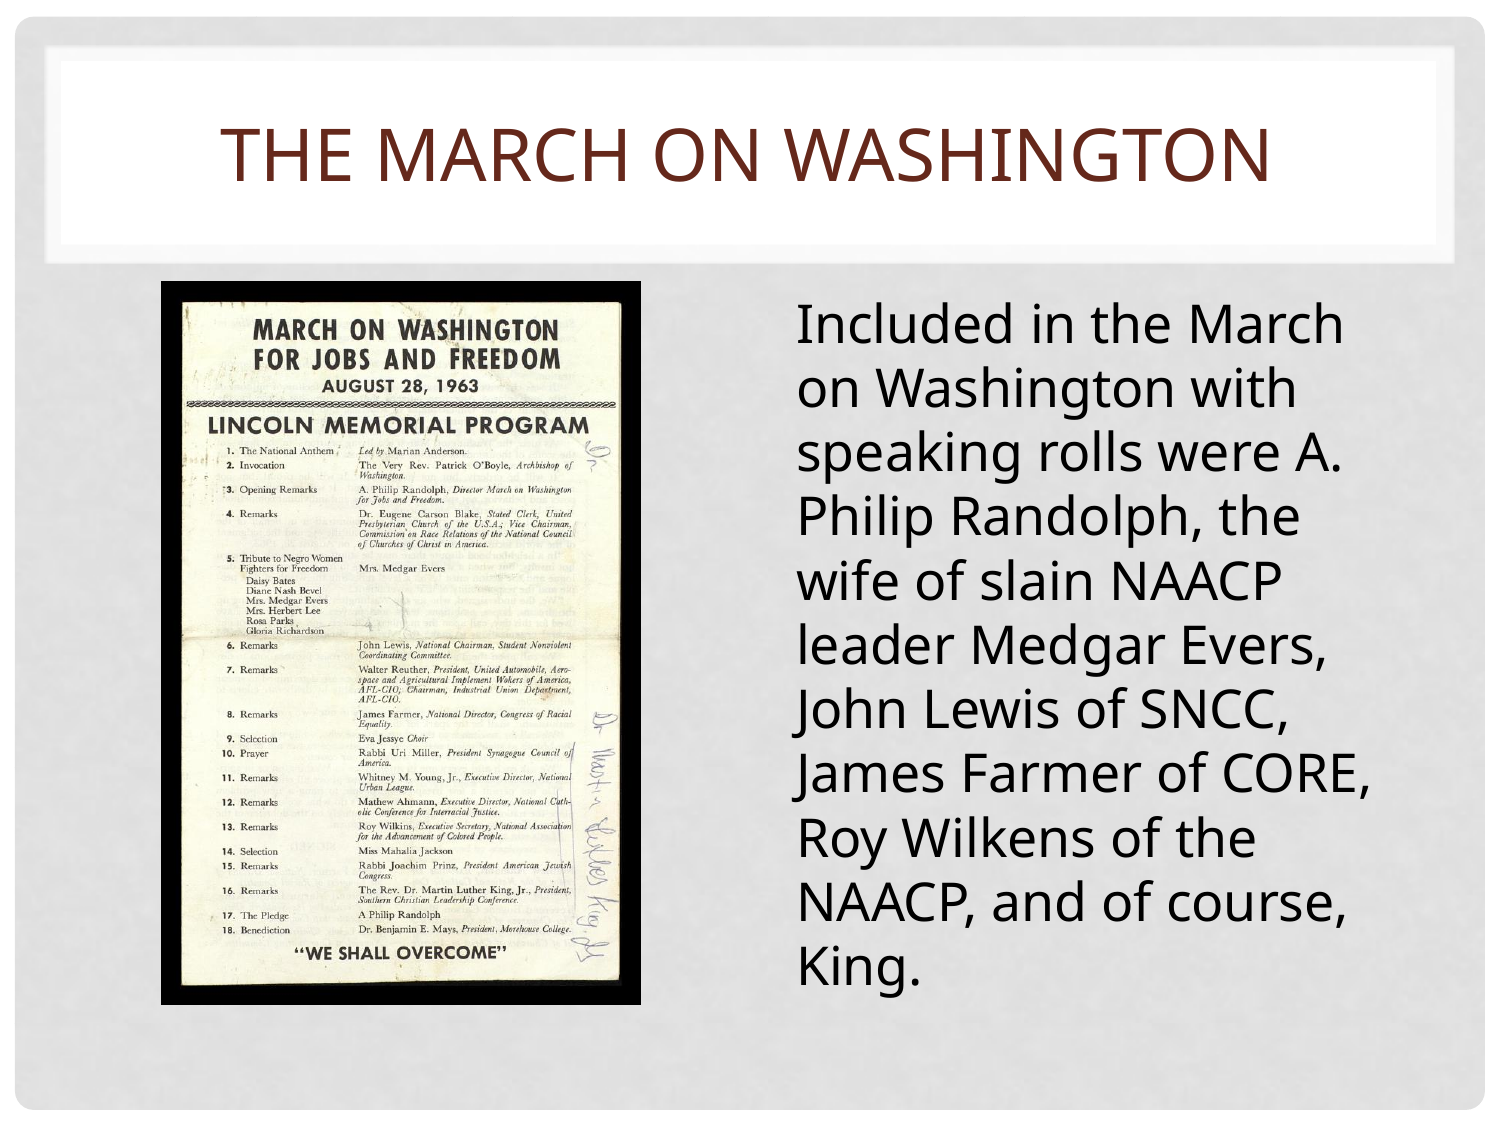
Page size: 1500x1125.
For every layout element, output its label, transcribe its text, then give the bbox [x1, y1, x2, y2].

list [160, 281, 642, 1006]
title The March on Washington [69, 66, 1425, 238]
list Included in the March on Washington with speaking rolls were A. Philip Randolph, the wife of slain NAACP leader Medgar Evers, John Lewis of SNCC, James Farmer of CORE, Roy Wilkens of the NAACP, and of course, King. [762, 281, 1425, 1005]
